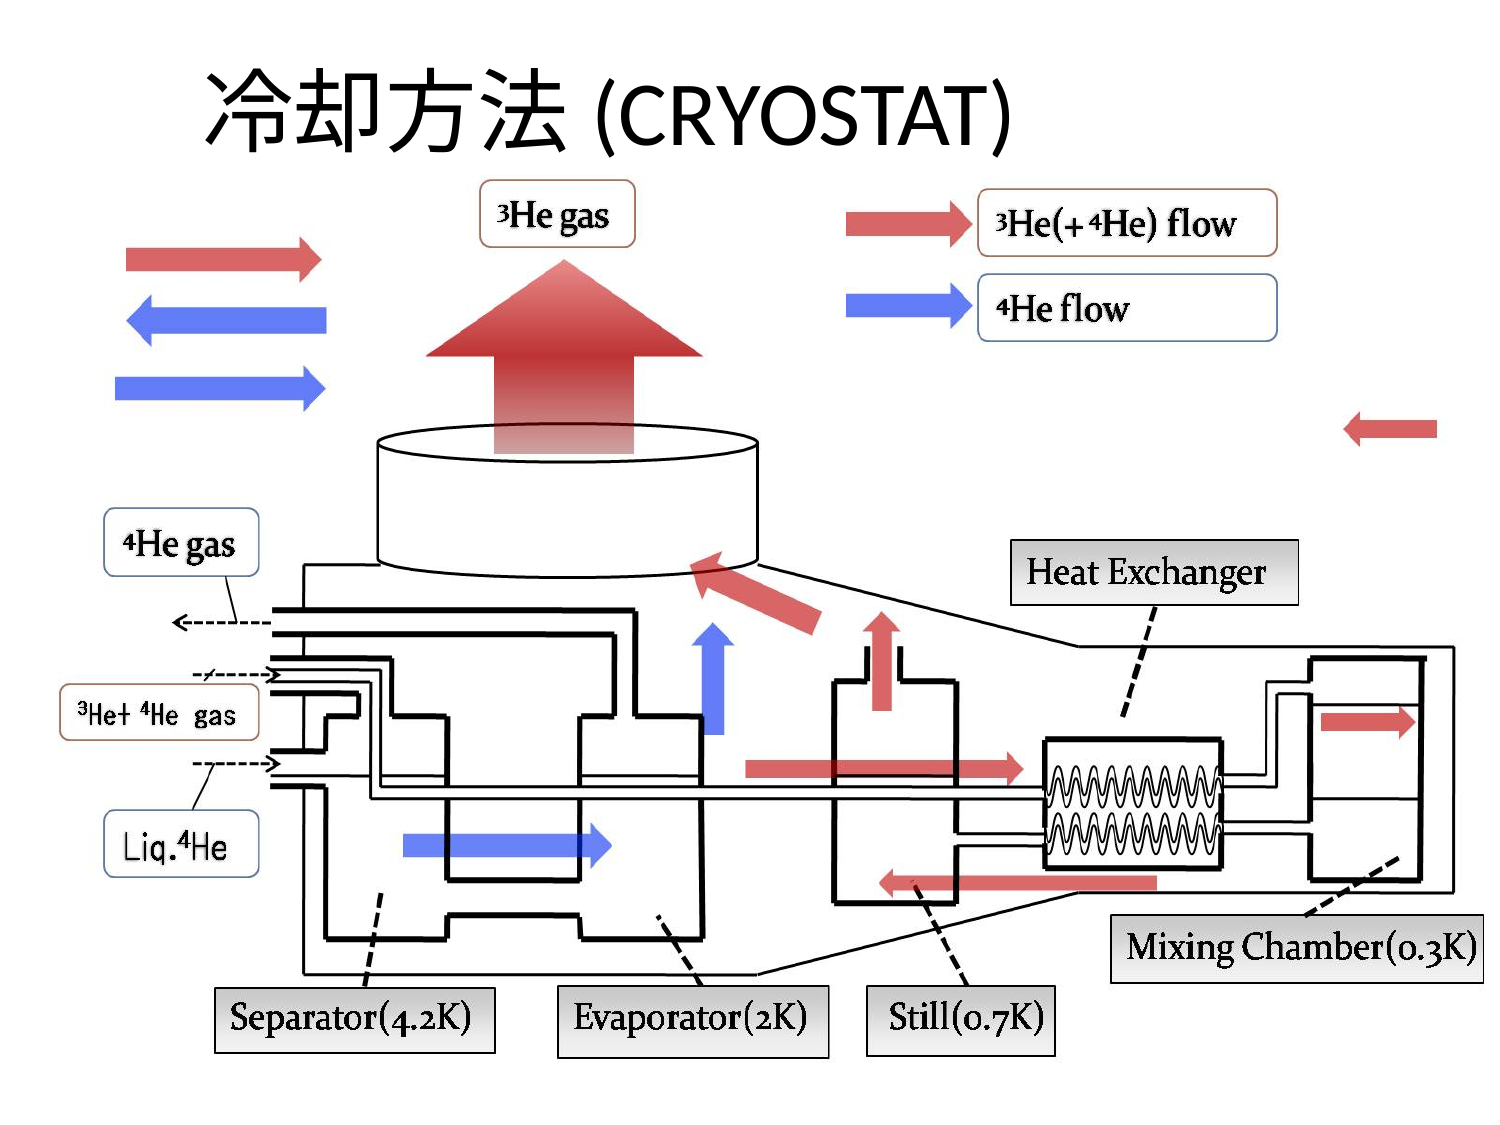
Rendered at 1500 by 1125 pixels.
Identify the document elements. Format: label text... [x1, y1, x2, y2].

picture [58, 175, 1500, 1094]
text_box 冷却方法(CRYOSTAT) [187, 46, 1336, 172]
